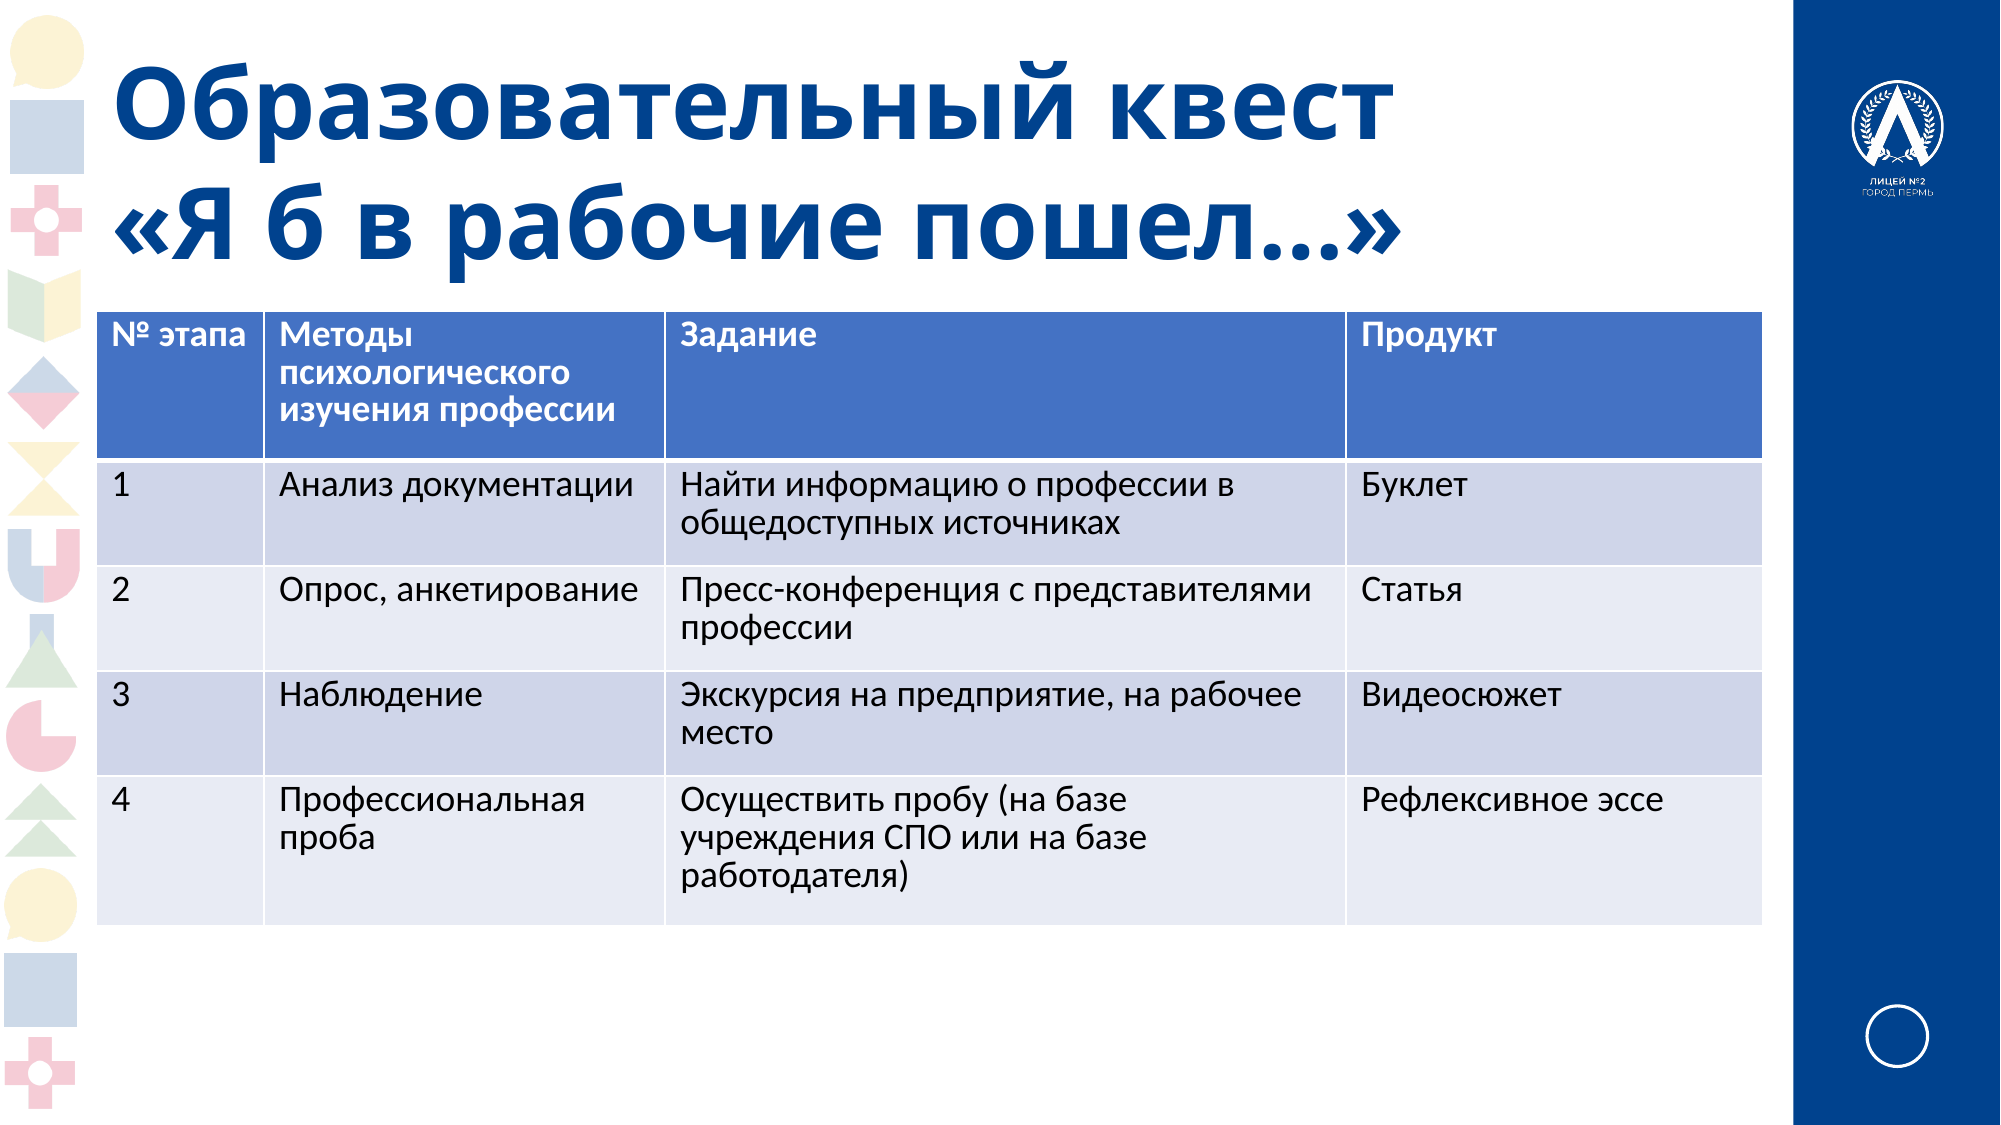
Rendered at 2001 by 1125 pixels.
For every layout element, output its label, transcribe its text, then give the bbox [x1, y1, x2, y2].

picture [1851, 80, 1944, 197]
picture [10, 100, 84, 174]
picture [6, 356, 80, 430]
table_header Методы психологического изучения профессии [265, 312, 664, 458]
table_cell 3 [97, 672, 263, 775]
picture [4, 1037, 75, 1109]
table_cell Анализ документации [265, 463, 664, 565]
table_cell 4 [97, 777, 263, 925]
text_box Образовательный квест «Я б в рабочие пошел…» [96, 32, 1751, 287]
table_cell Рефлексивное эссе [1347, 777, 1762, 925]
picture [7, 269, 81, 343]
table_cell Наблюдение [265, 672, 664, 775]
picture [5, 700, 76, 772]
picture [4, 868, 77, 942]
table_cell Осуществить пробу (на базе учреждения СПО или на базе работодателя) [666, 777, 1345, 925]
picture [4, 783, 77, 857]
table_cell 1 [97, 463, 263, 565]
table_header Продукт [1347, 312, 1762, 458]
table_header Задание [666, 312, 1345, 458]
text_box [1865, 1004, 1929, 1068]
table_cell Найти информацию о профессии в общедоступных источниках [666, 463, 1345, 565]
picture [6, 442, 80, 516]
picture [5, 614, 78, 688]
table_cell Профессиональная проба [265, 777, 664, 925]
picture [10, 184, 82, 256]
picture [10, 15, 84, 89]
picture [6, 529, 80, 603]
text_box [1792, 0, 2000, 1125]
picture [4, 953, 77, 1027]
table_cell Буклет [1347, 463, 1762, 565]
table_cell Пресс-конференция с представителями профессии [666, 567, 1345, 670]
table_cell Видеосюжет [1347, 672, 1762, 775]
table_cell Опрос, анкетирование [265, 567, 664, 670]
table_cell Экскурсия на предприятие, на рабочее место [666, 672, 1345, 775]
table_cell Статья [1347, 567, 1762, 670]
table_header № этапа [97, 312, 263, 458]
table_cell 2 [97, 567, 263, 670]
